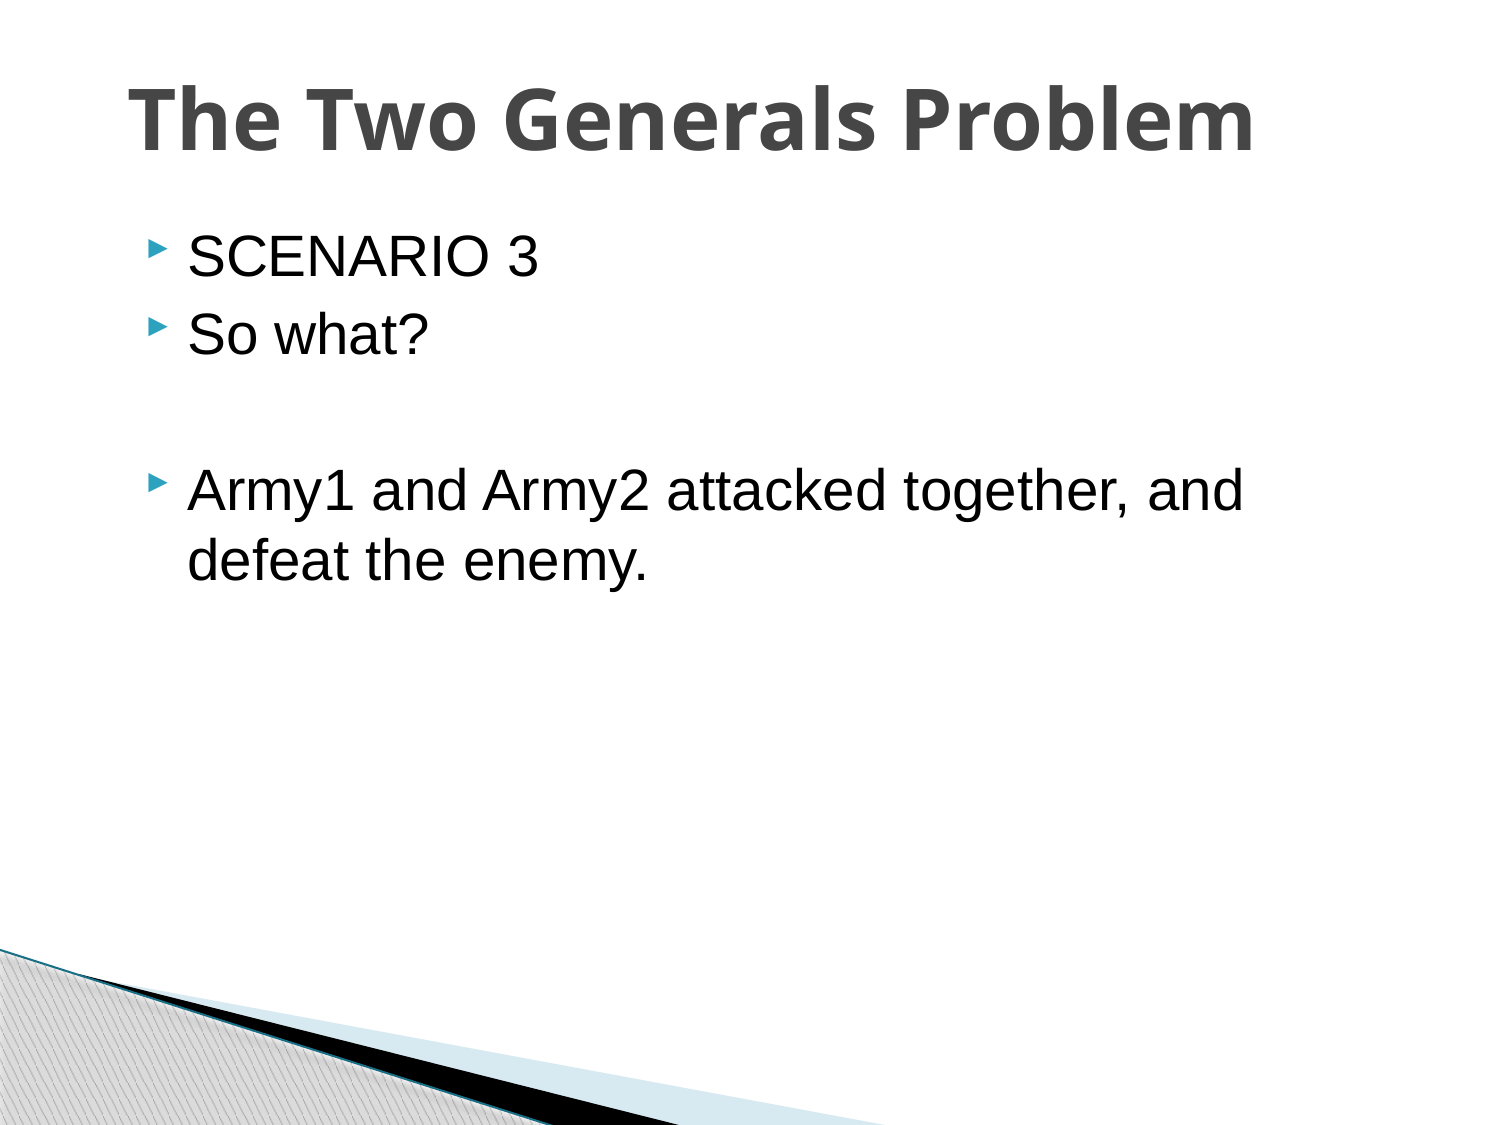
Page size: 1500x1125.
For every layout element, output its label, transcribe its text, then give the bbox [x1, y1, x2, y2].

list SCENARIO 3 So what? Army1 and Army2 attacked together, and defeat the enemy. [112, 210, 1388, 1027]
title The Two Generals Problem [112, 22, 1388, 210]
